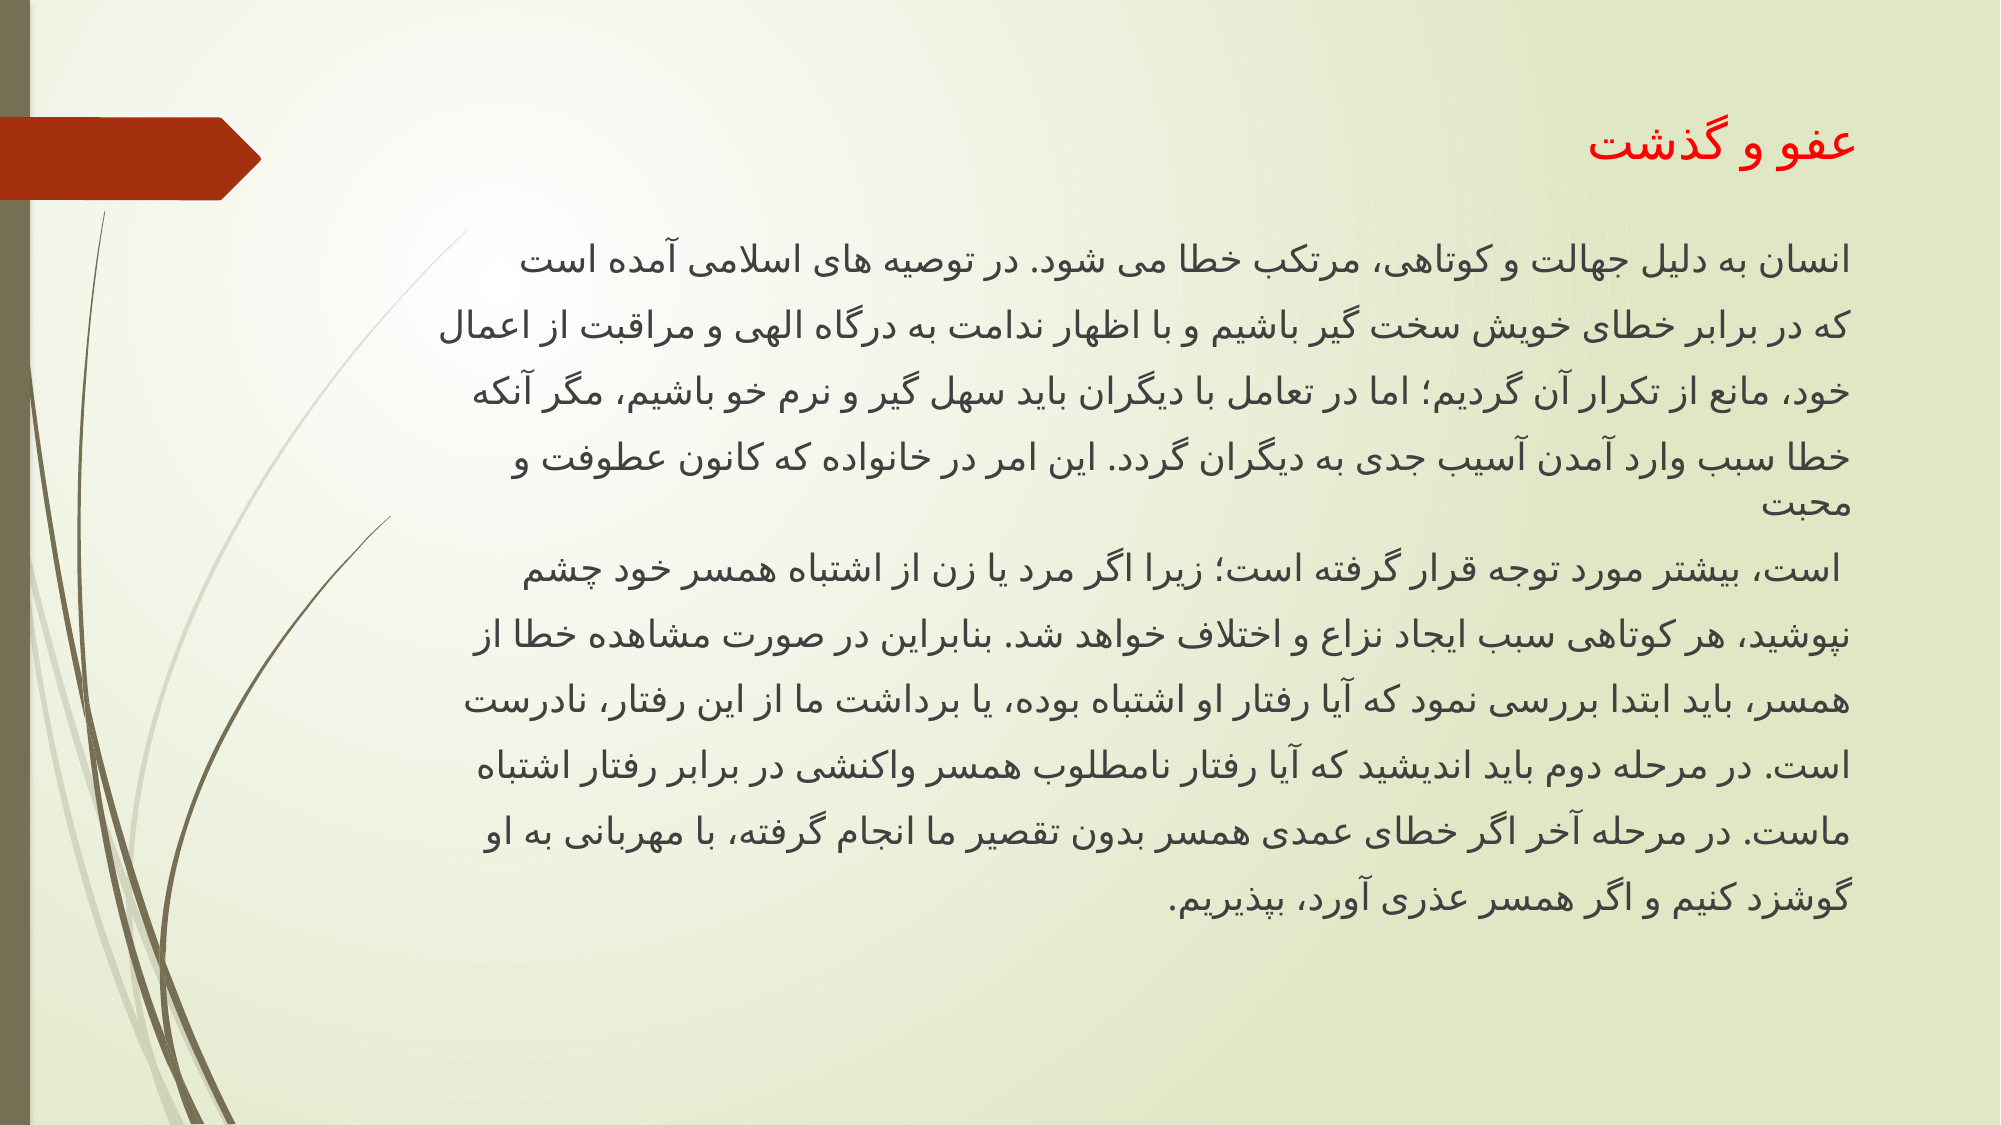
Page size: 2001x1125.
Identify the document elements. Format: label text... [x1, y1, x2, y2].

list انسان به دلیل جهالت و کوتاهی، مرتکب خطا می شود. در توصیه های اسلامی آمده است که در برابر خطای خویش سخت گیر باشیم و با اظهار ندامت به درگاه الهی و مراقبت از اعمال خود، مانع از تکرار آن گردیم؛ اما در تعامل با دیگران باید سهل گیر و نرم خو باشیم، مگر آنکه خطا سبب وارد آمدن آسیب جدی به دیگران گردد. این امر در خانواده که کانون عطوفت و محبت است، بیشتر مورد توجه قرار گرفته است؛ زیرا اگر مرد یا زن از اشتباه همسر خود چشم نپوشید، هر کوتاهی سبب ایجاد نزاع و اختلاف خواهد شد. بنابراین در صورت مشاهده خطا از همسر، باید ابتدا بررسی نمود که آیا رفتار او اشتباه بوده، یا برداشت ما از این رفتار، نادرست است. در مرحله دوم باید اندیشید که آیا رفتار نامطلوب همسر واکنشی در برابر رفتار اشتباه ماست. در مرحله آخر اگر خطای عمدی همسر بدون تقصیر ما انجام گرفته، با مهربانی به او گوشزد کنیم و اگر همسر عذری آورد، بپذیریم. [405, 227, 1868, 1046]
title عفو و گذشت [425, 102, 1888, 313]
